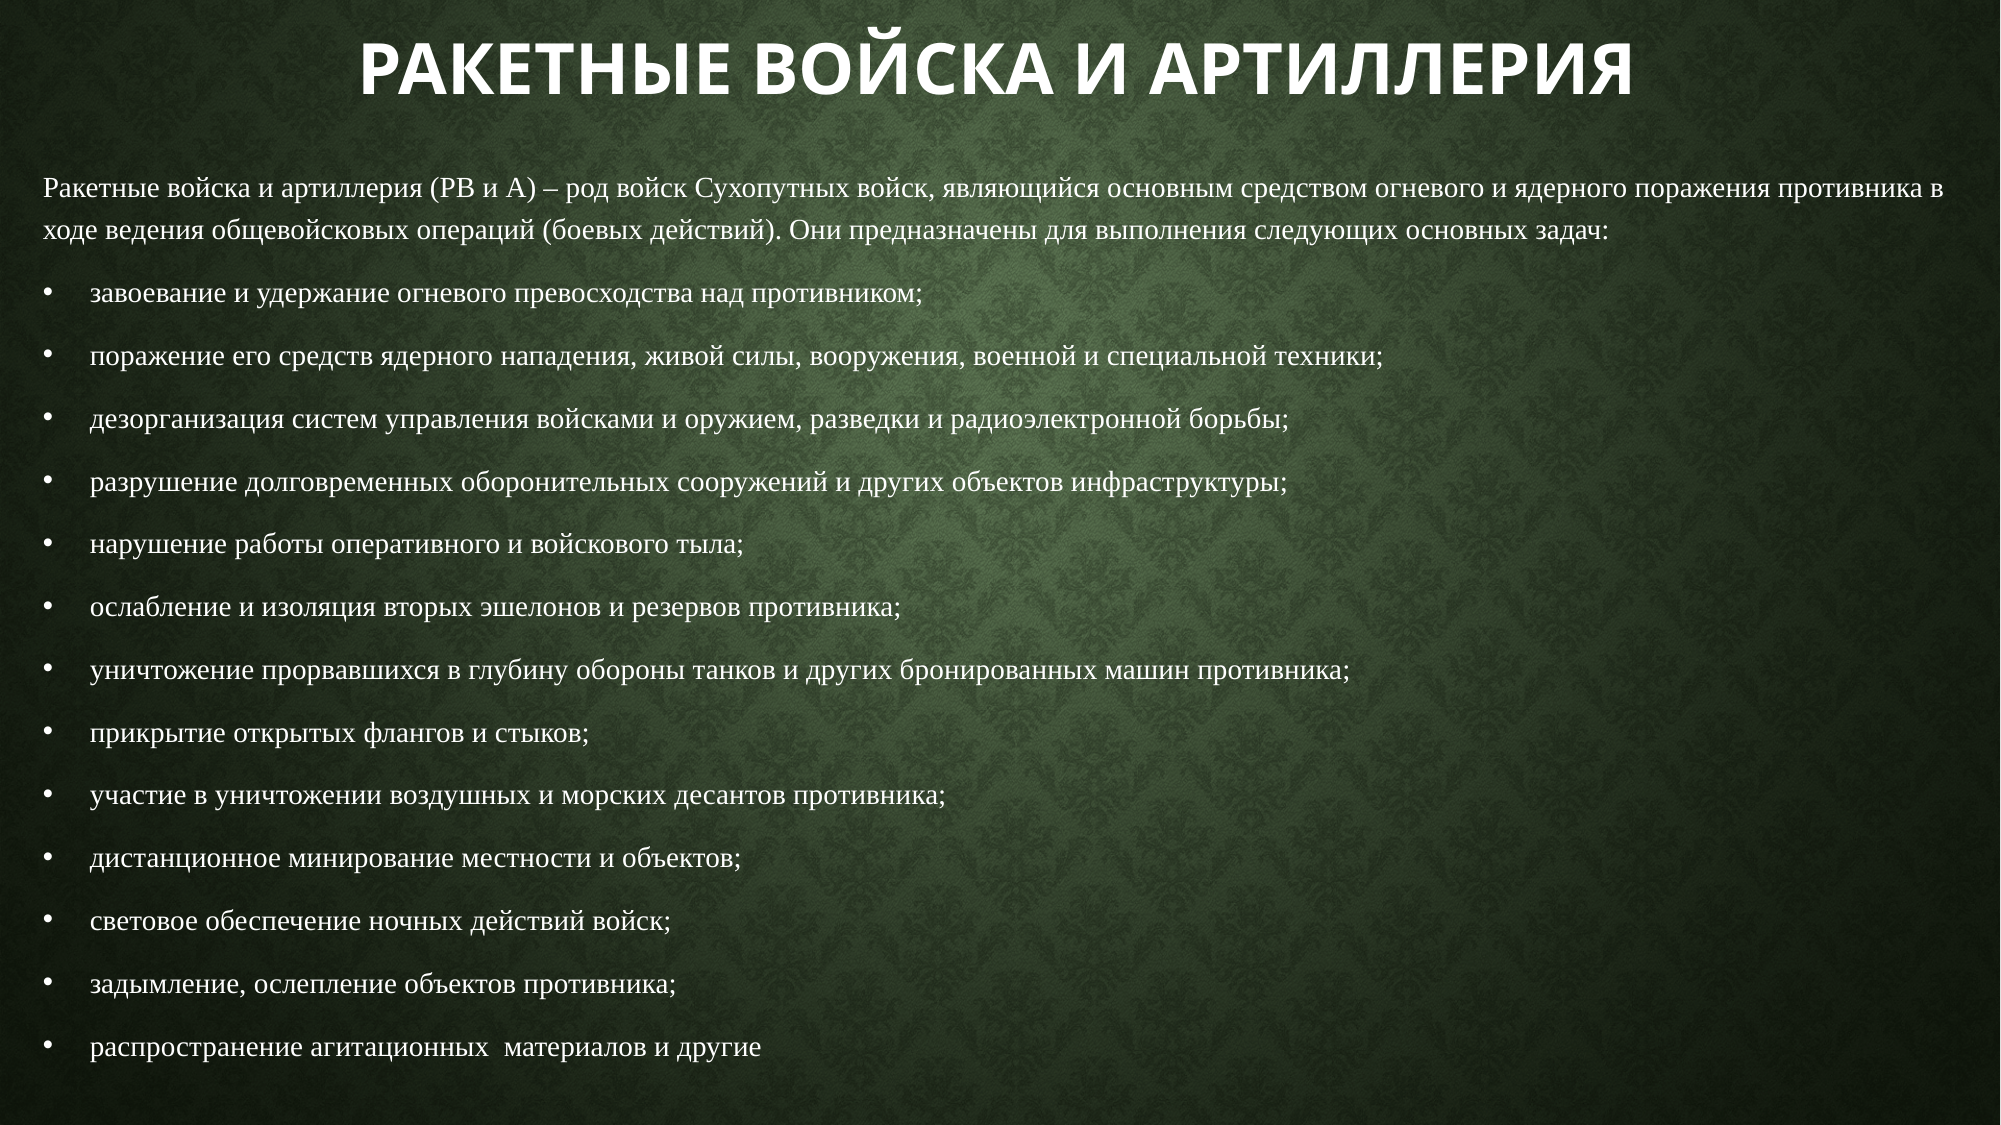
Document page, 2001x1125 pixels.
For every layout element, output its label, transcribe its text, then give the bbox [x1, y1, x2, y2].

list Ракетные войска и артиллерия (РВ и А) – род войск Сухопутных войск, являющийся основным средством огневого и ядерного поражения противника в ходе ведения общевойсковых операций (боевых действий). Они предназначены для выполнения следующих основных задач: завоевание и удержание огневого превосходства над противником; поражение его средств ядерного нападения, живой силы, вооружения, военной и специальной техники; дезорганизация систем управления войсками и оружием, разведки и радиоэлектронной борьбы; разрушение долговременных оборонительных сооружений и других объектов инфраструктуры; нарушение работы оперативного и войскового тыла; ослабление и изоляция вторых эшелонов и резервов противника; уничтожение прорвавшихся в глубину обороны танков и других бронированных машин противника; прикрытие открытых флангов и стыков; участие в уничтожении воздушных и морских десантов противника; дистанционное минирование местности и объектов; световое обеспечение ночных действий войск; задымление, ослепление объектов противника; распространение агитационных материалов и другие [27, 154, 1968, 858]
title Ракетные войска и артиллерия [199, 19, 1796, 118]
